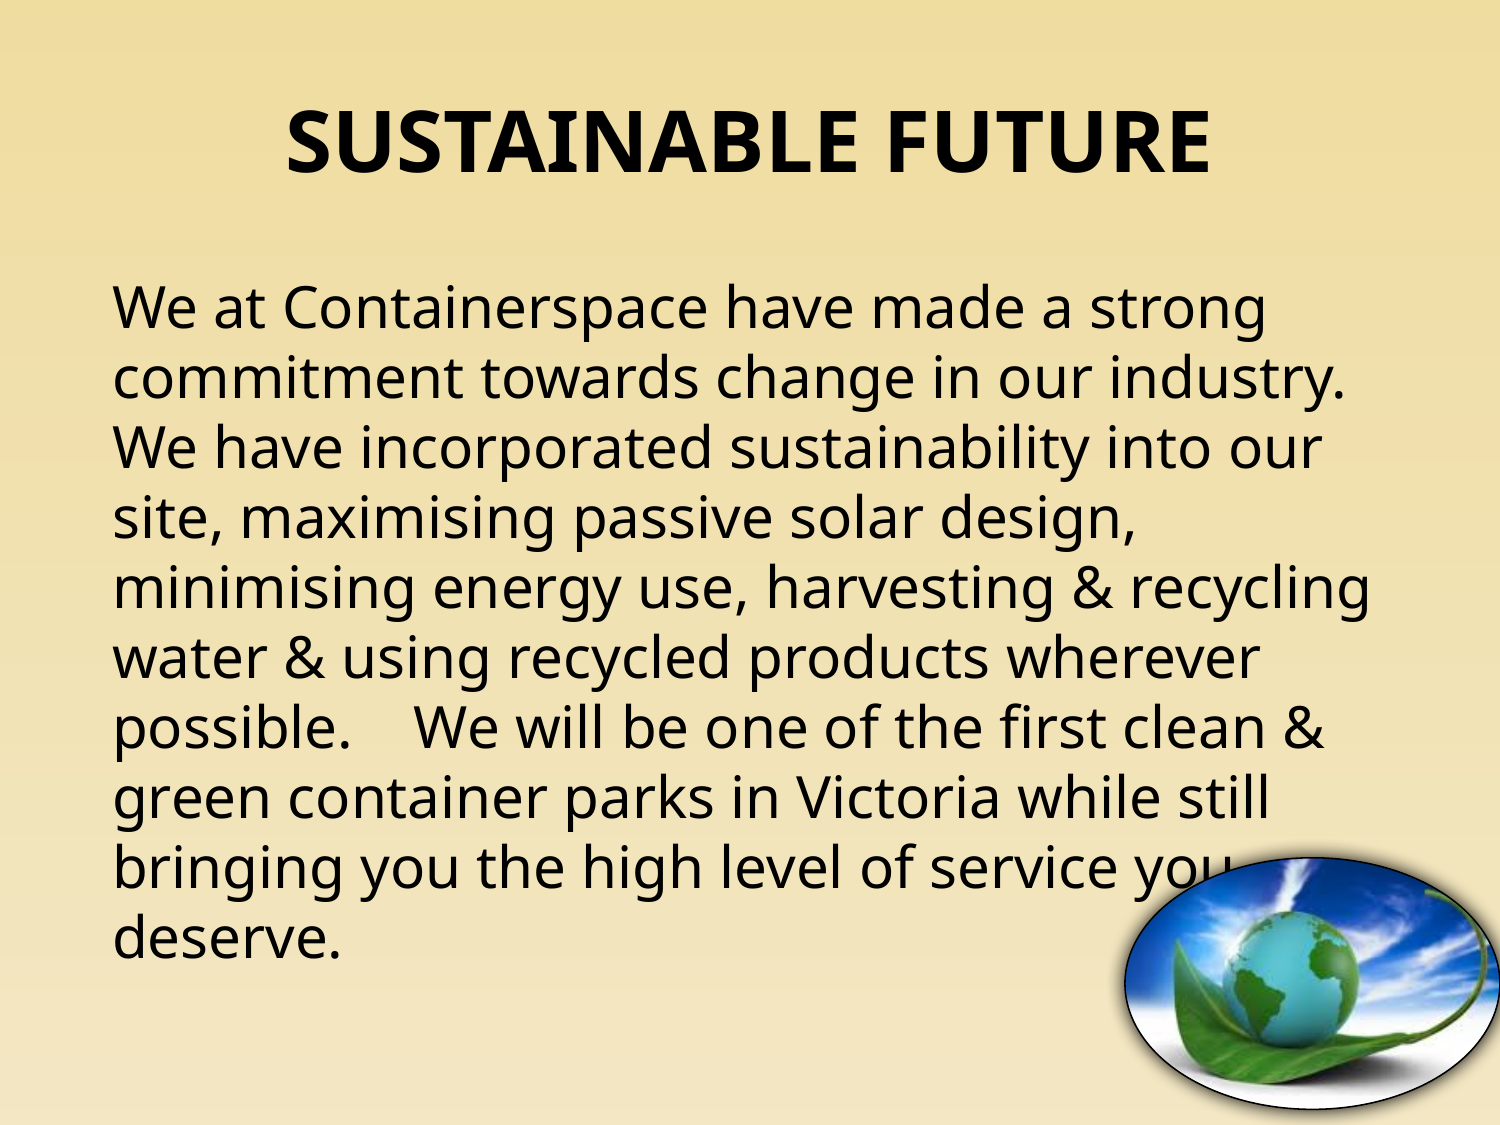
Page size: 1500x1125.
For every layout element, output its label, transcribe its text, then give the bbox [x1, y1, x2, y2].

list We at Containerspace have made a strong commitment towards change in our industry. We have incorporated sustainability into our site, maximising passive solar design, minimising energy use, harvesting & recycling water & using recycled products wherever possible. We will be one of the first clean & green container parks in Victoria while still bringing you the high level of service you deserve. [75, 262, 1425, 1035]
picture [1124, 857, 1500, 1110]
title SUSTAINABLE FUTURE [75, 45, 1425, 233]
